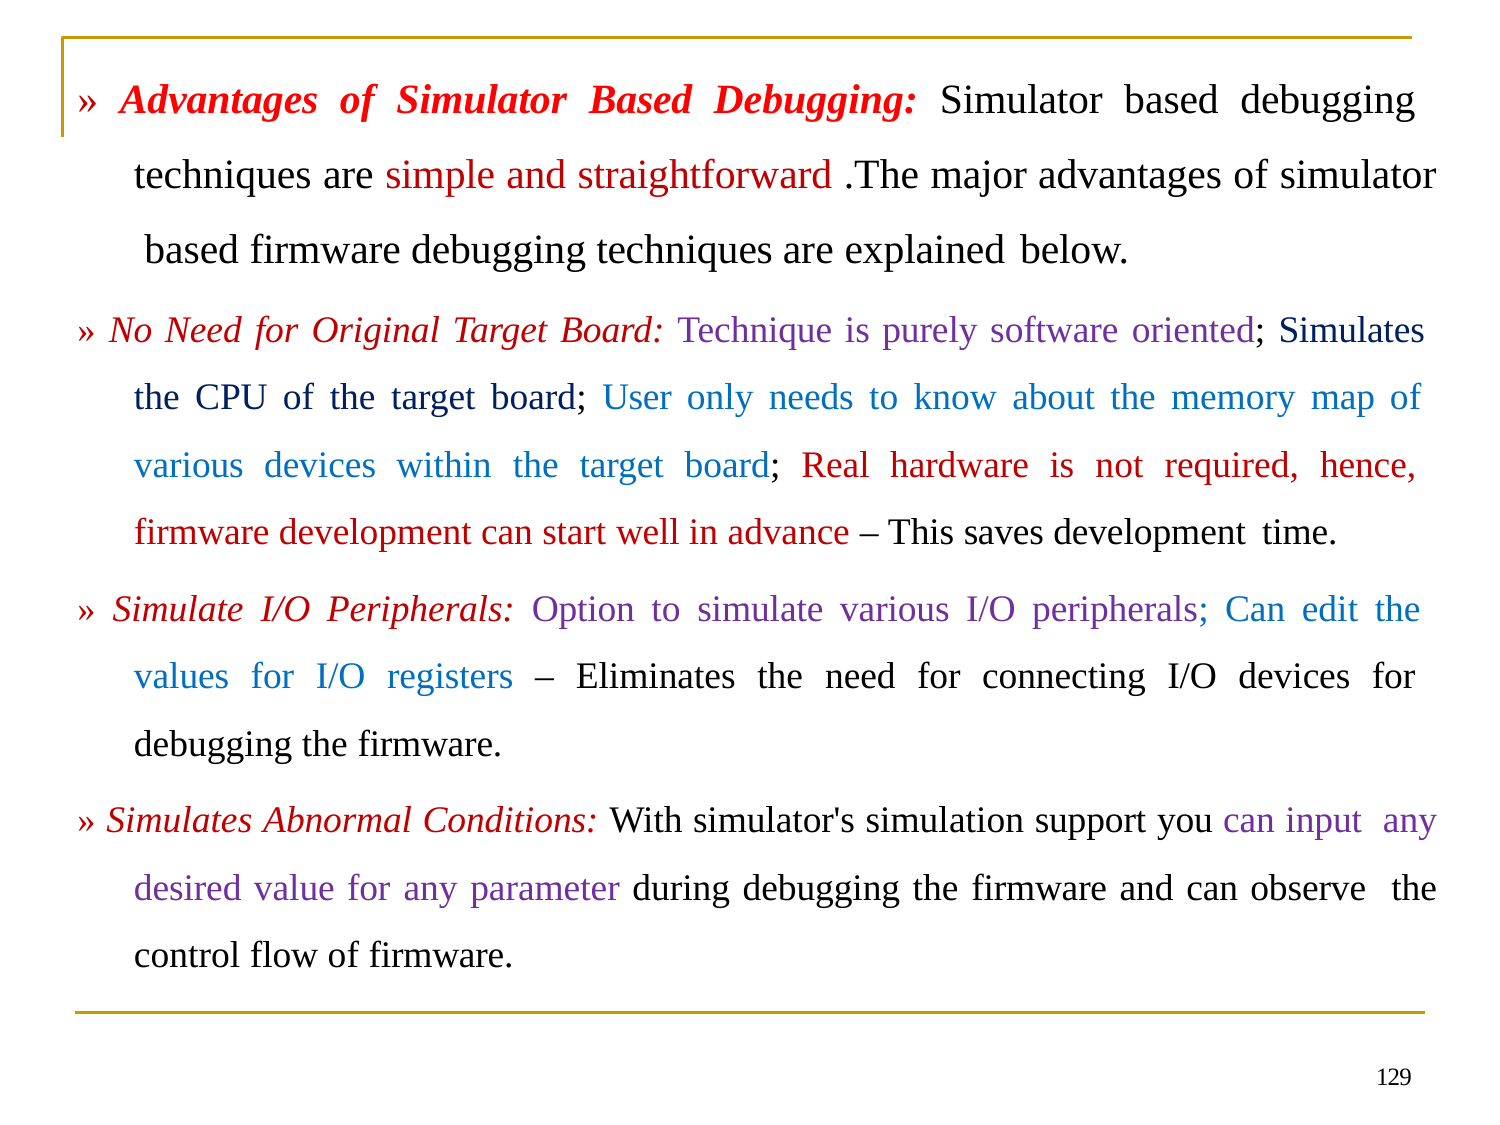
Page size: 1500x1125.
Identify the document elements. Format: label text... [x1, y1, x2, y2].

text_box » No Need for Original Target Board: Technique is purely software oriented; Simulates the CPU of the target board; User only needs to know about the memory map of various devices within the target board; Real hardware is not required, hence, firmware development can start well in advance – This saves development time. » Simulate I/O Peripherals: Option to simulate various I/O peripherals; Can edit the values for I/O registers – Eliminates the need for connecting I/O devices for debugging the firmware. » Simulates Abnormal Conditions: With simulator's simulation support you can input any desired value for any parameter during debugging the firmware and can observe the control flow of firmware. [75, 280, 1439, 976]
title » Advantages of Simulator Based Debugging: Simulator based debugging techniques are simple and straightforward .The major advantages of simulator based firmware debugging techniques are explained below. [75, 45, 1438, 273]
text_box 129 [1369, 1061, 1417, 1091]
